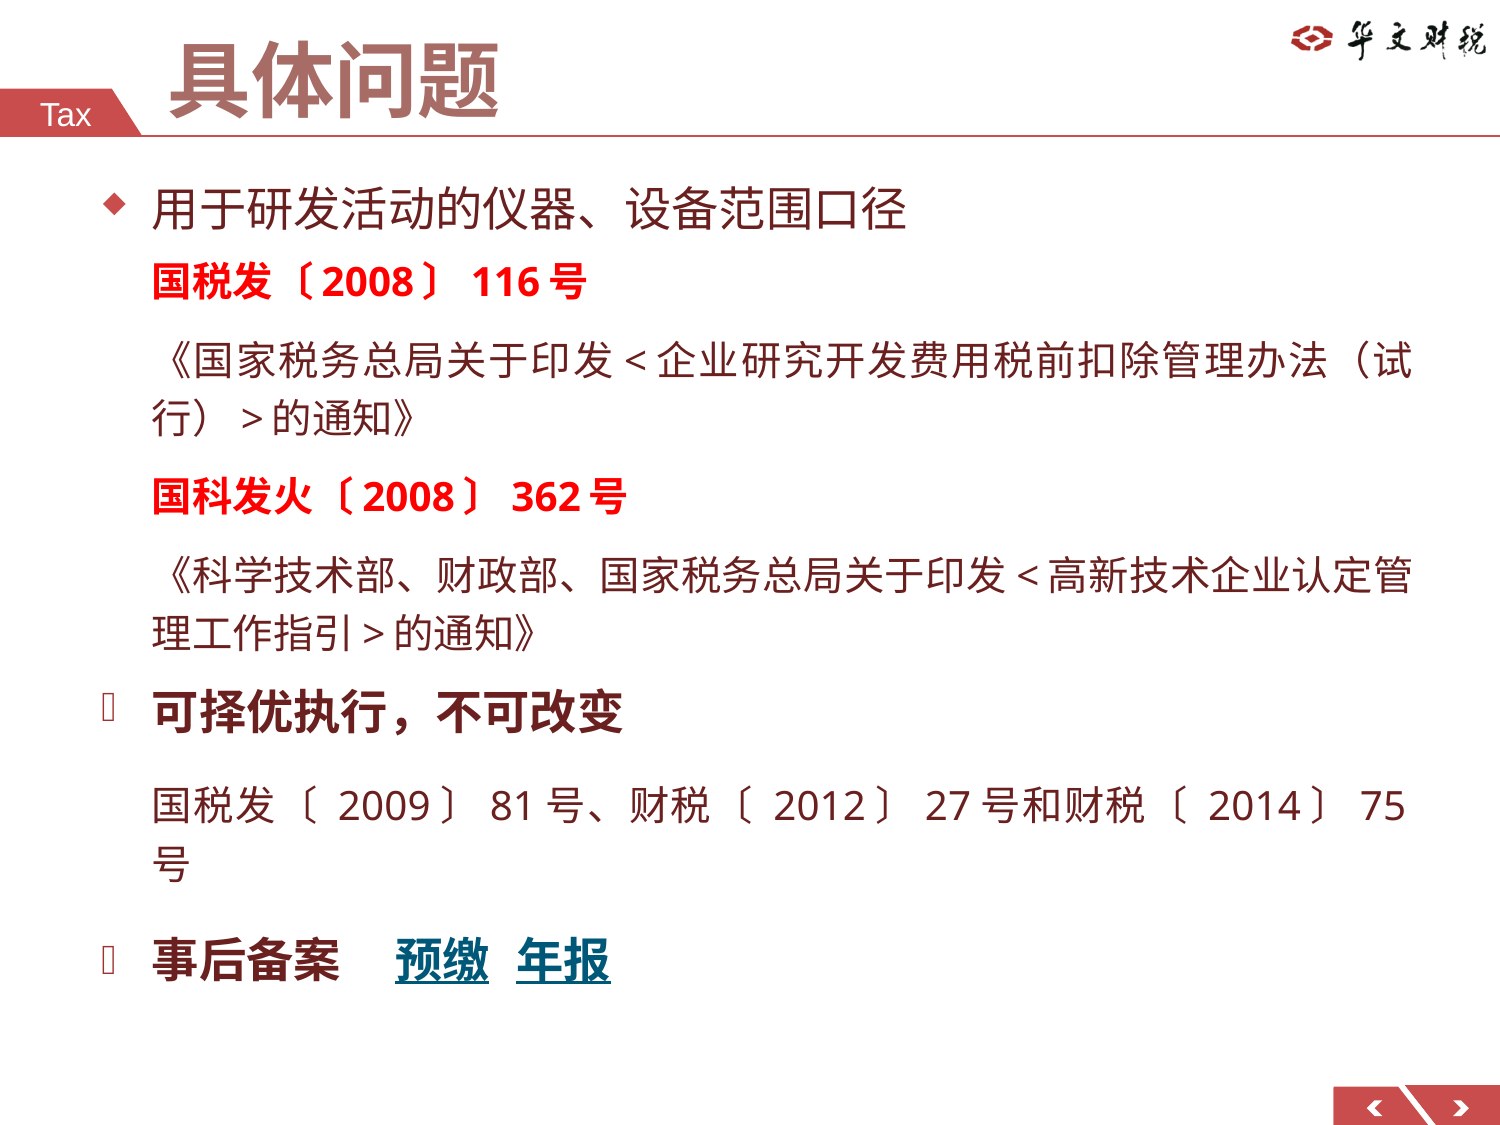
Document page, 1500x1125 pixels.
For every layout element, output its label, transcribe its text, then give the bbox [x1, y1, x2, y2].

list 用于研发活动的仪器、设备范围口径 国税发〔2008〕116号 《国家税务总局关于印发<企业研究开发费用税前扣除管理办法（试行）>的通知》 国科发火〔2008〕362号 《科学技术部、财政部、国家税务总局关于印发<高新技术企业认定管理工作指引>的通知》 可择优执行，不可改变 国税发〔 2009〕81号、财税〔 2012〕27号和财税〔 2014〕75号 事后备案 预缴 年报 [85, 172, 1430, 1014]
picture [1291, 19, 1486, 61]
title 具体问题 [152, 31, 1292, 137]
